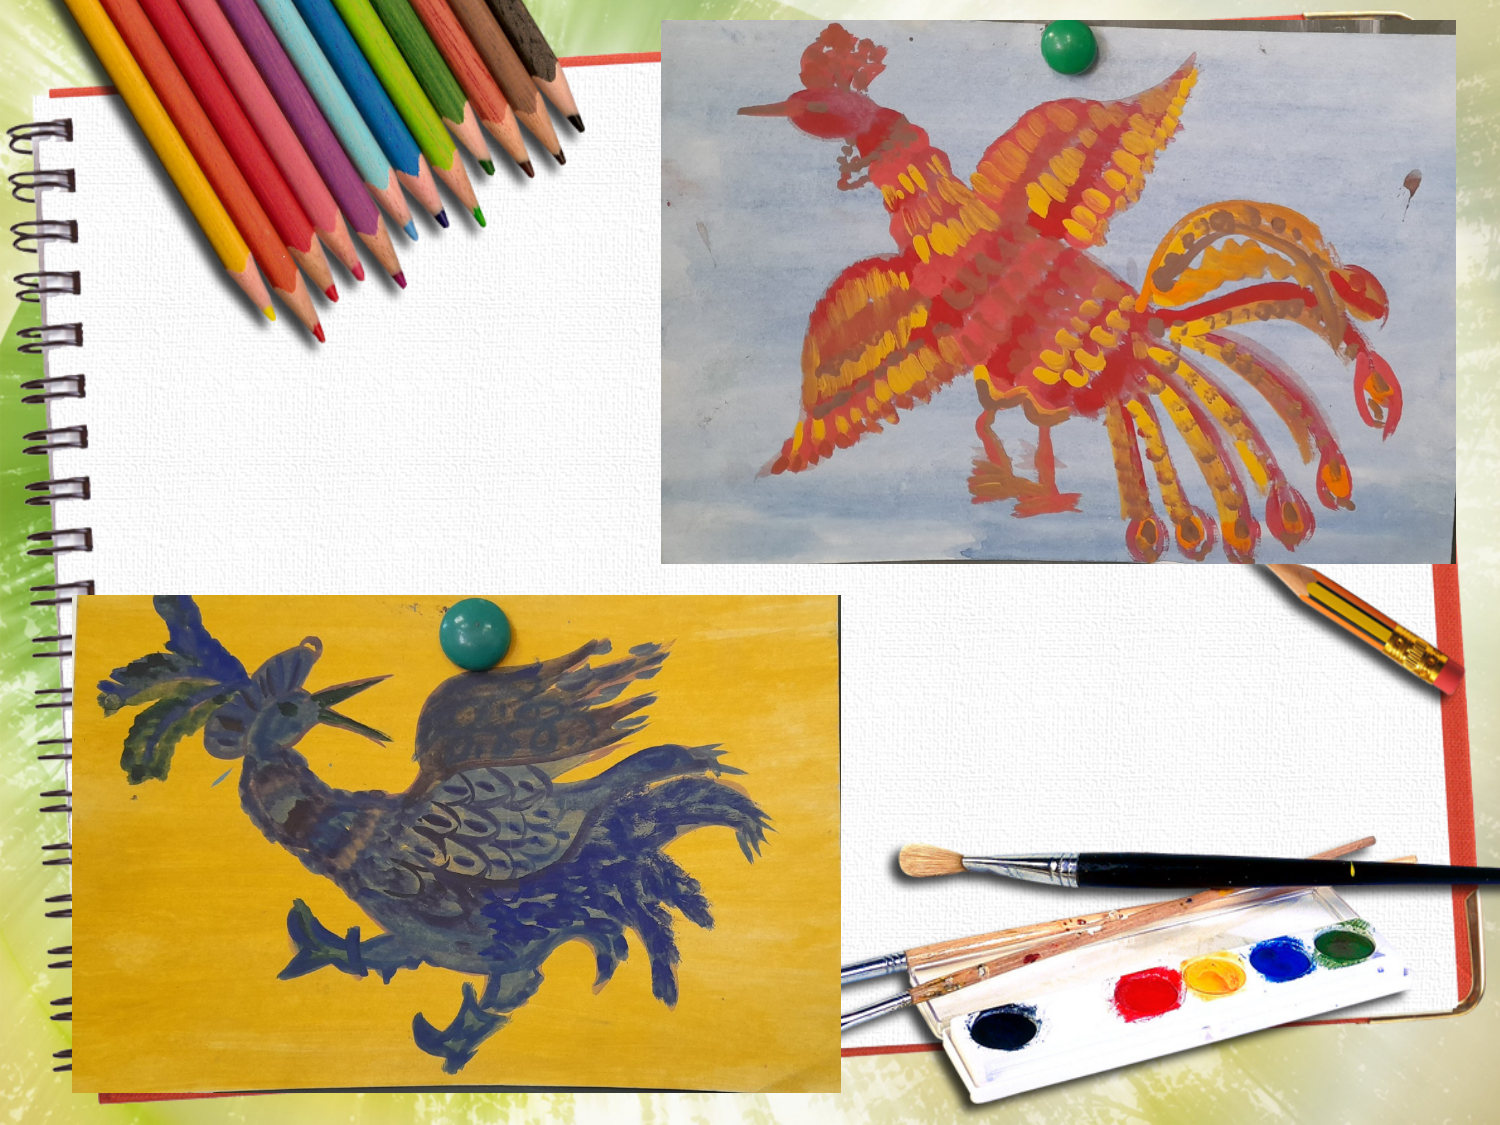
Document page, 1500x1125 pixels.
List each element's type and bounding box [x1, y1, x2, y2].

list [661, 20, 1456, 564]
picture [0, 0, 1500, 1125]
